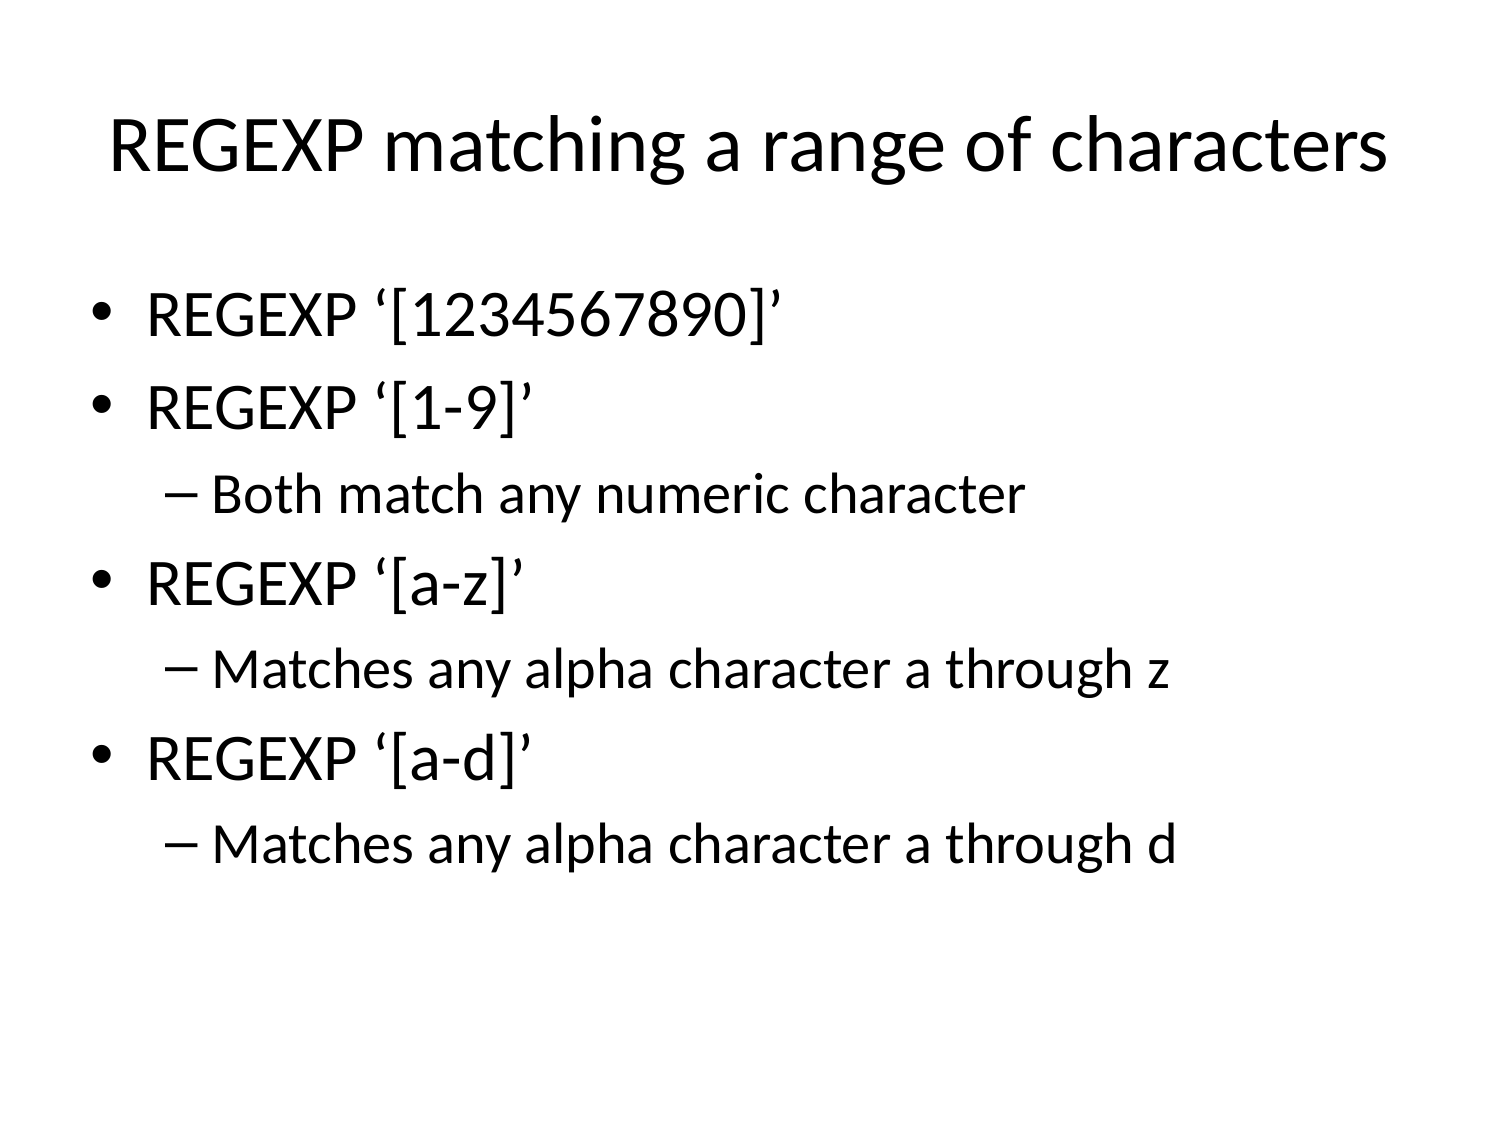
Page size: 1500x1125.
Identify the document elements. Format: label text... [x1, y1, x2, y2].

title REGEXP matching a range of characters [75, 45, 1425, 233]
list REGEXP ‘[1234567890]’ REGEXP ‘[1-9]’ Both match any numeric character REGEXP ‘[a-z]’ Matches any alpha character a through z REGEXP ‘[a-d]’ Matches any alpha character a through d [75, 262, 1425, 1005]
